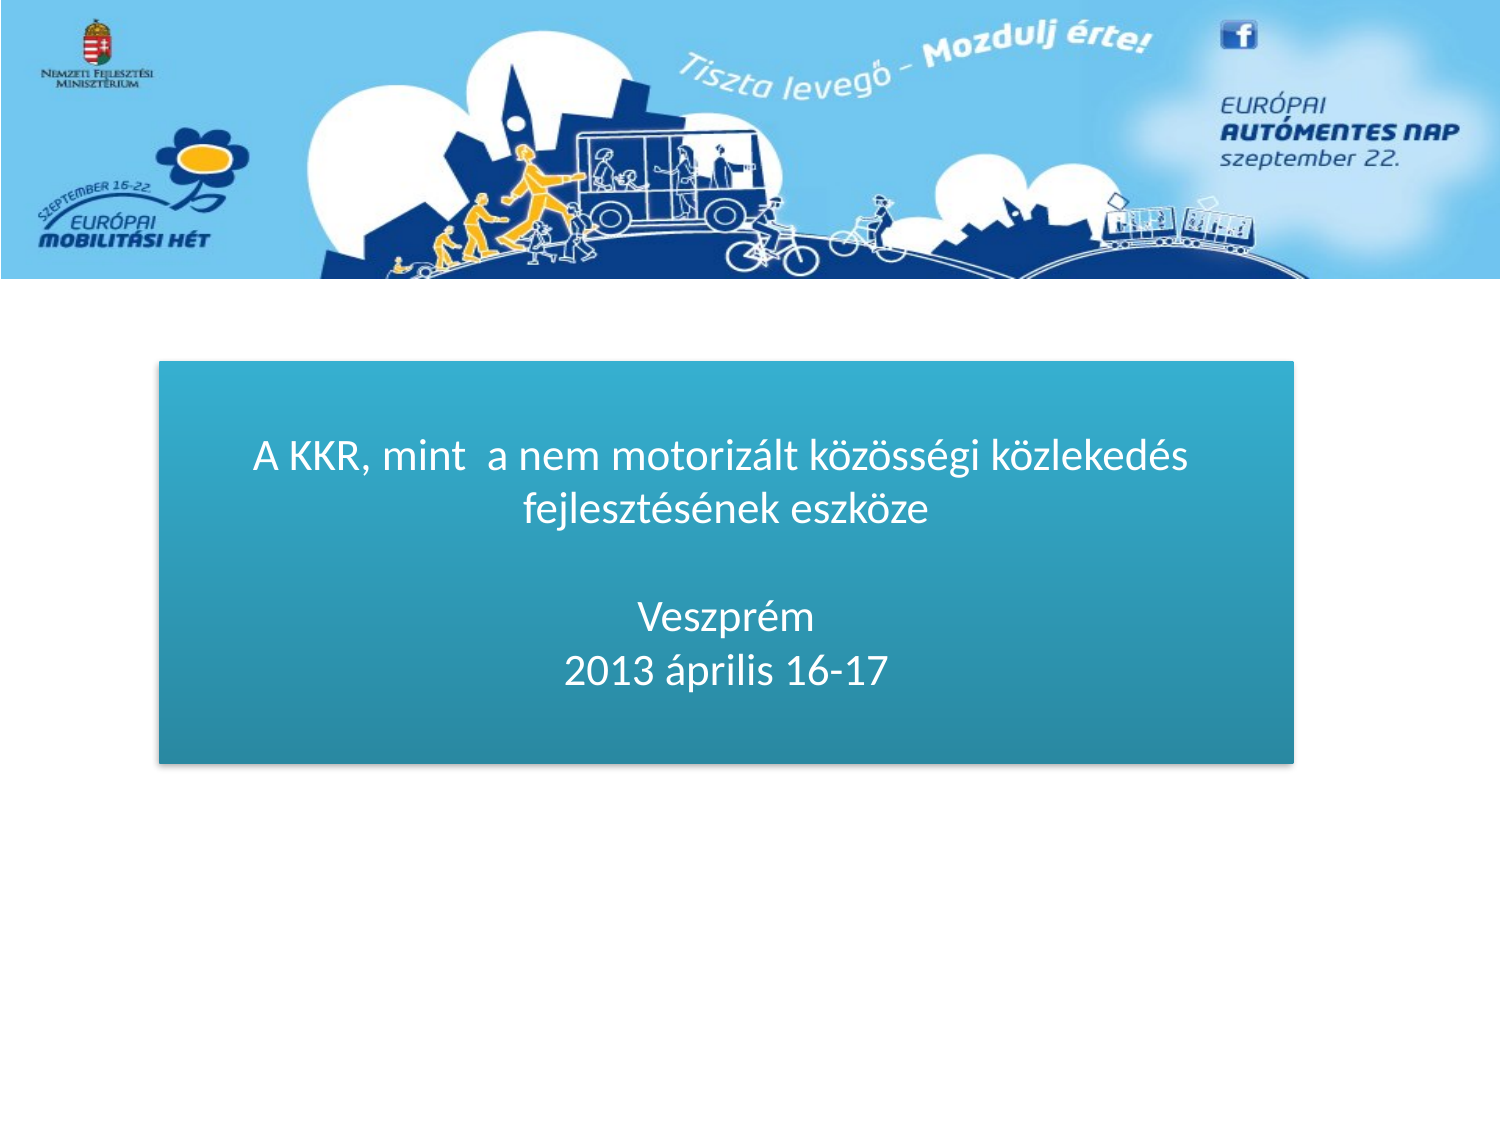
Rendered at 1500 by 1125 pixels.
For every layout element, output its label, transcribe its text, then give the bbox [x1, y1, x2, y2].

picture [1, 0, 1500, 280]
title A KKR, mint a nem motorizált közösségi közlekedés fejlesztésének eszköze Veszprém 2013 április 16-17 [159, 361, 1294, 764]
